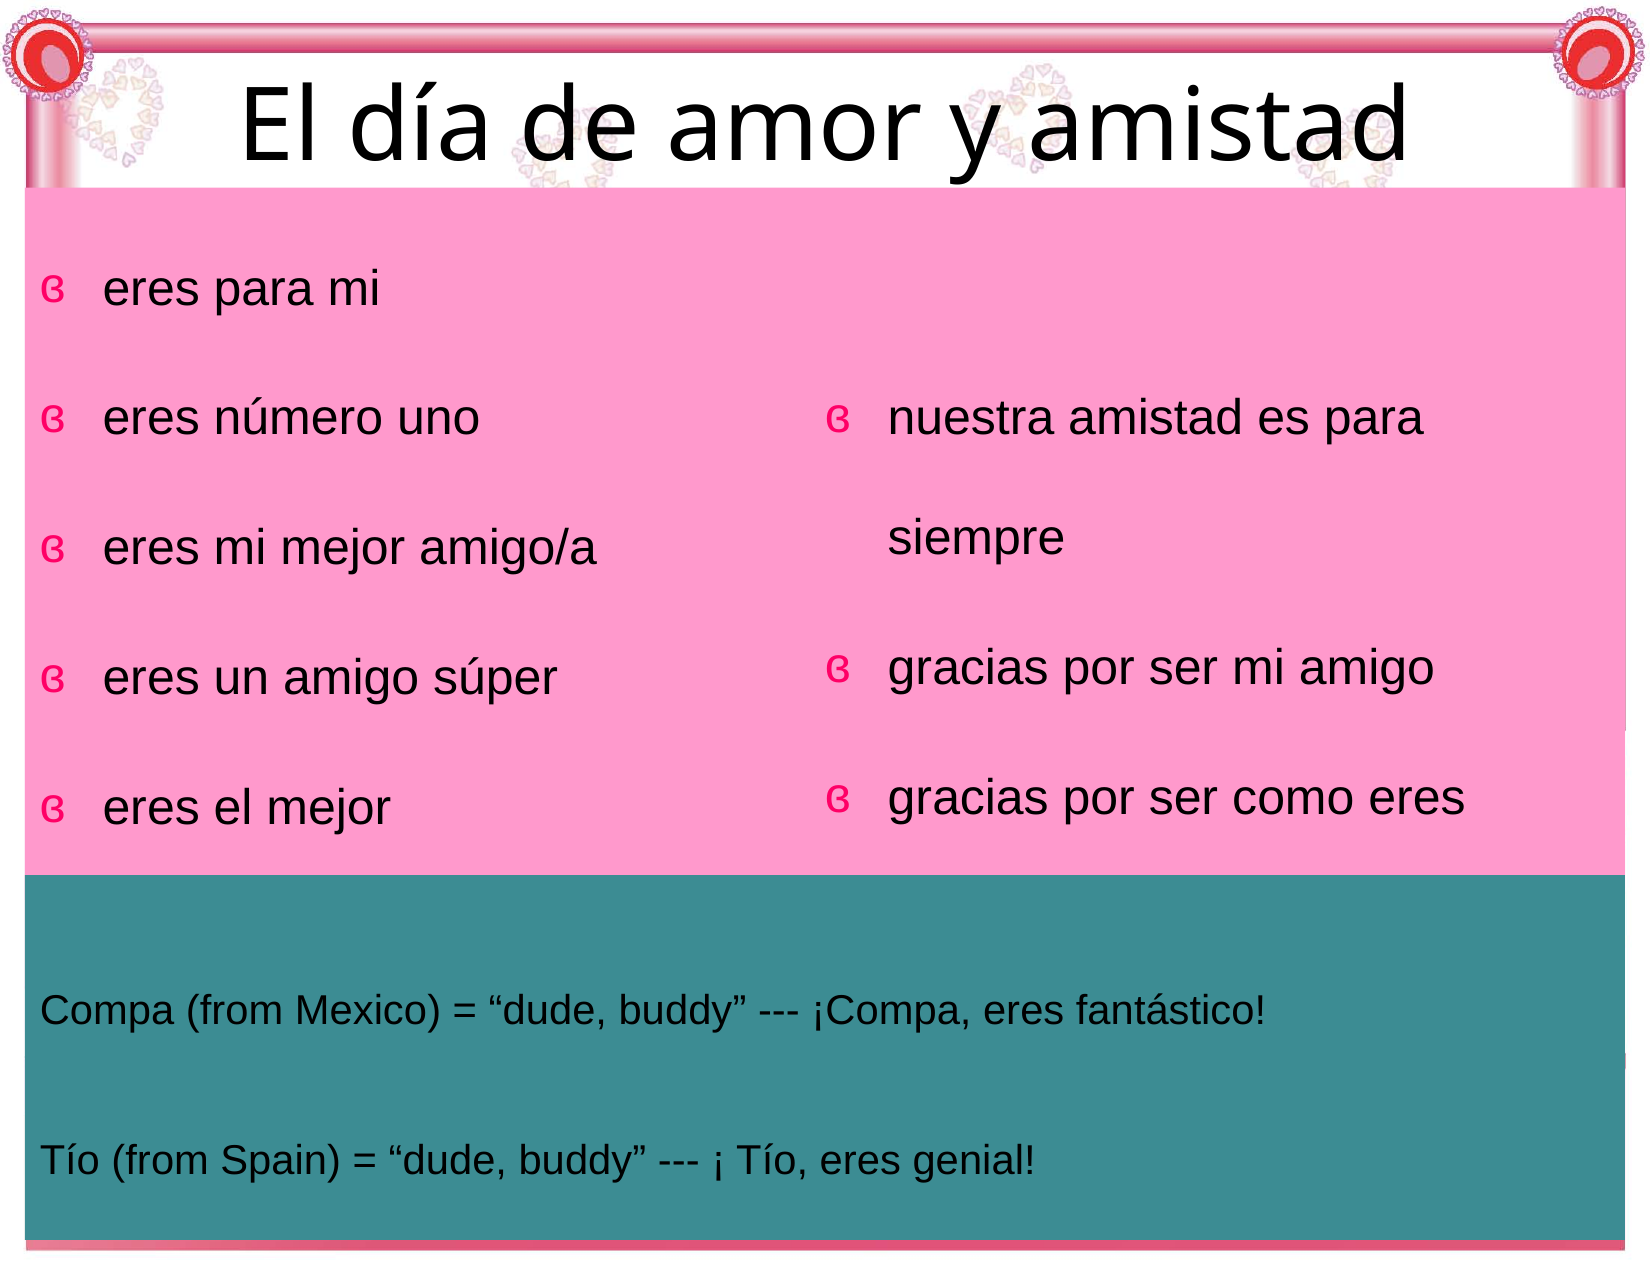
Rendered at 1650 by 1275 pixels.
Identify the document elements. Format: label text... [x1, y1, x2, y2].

text_box Compa (from Mexico) = “dude, buddy” --- ¡Compa, eres fantástico! Tío (from Spain) = “dude, buddy” --- ¡ Tío, eres genial! [24, 875, 1625, 1240]
list eres para mi eres número uno eres mi mejor amigo/a eres un amigo súper eres el mejor nuestra amistad es para siempre gracias por ser mi amigo gracias por ser como eres tú eres fantabuloso [24, 187, 1625, 875]
title El día de amor y amistad [82, 51, 1568, 187]
picture [0, 0, 1650, 1275]
